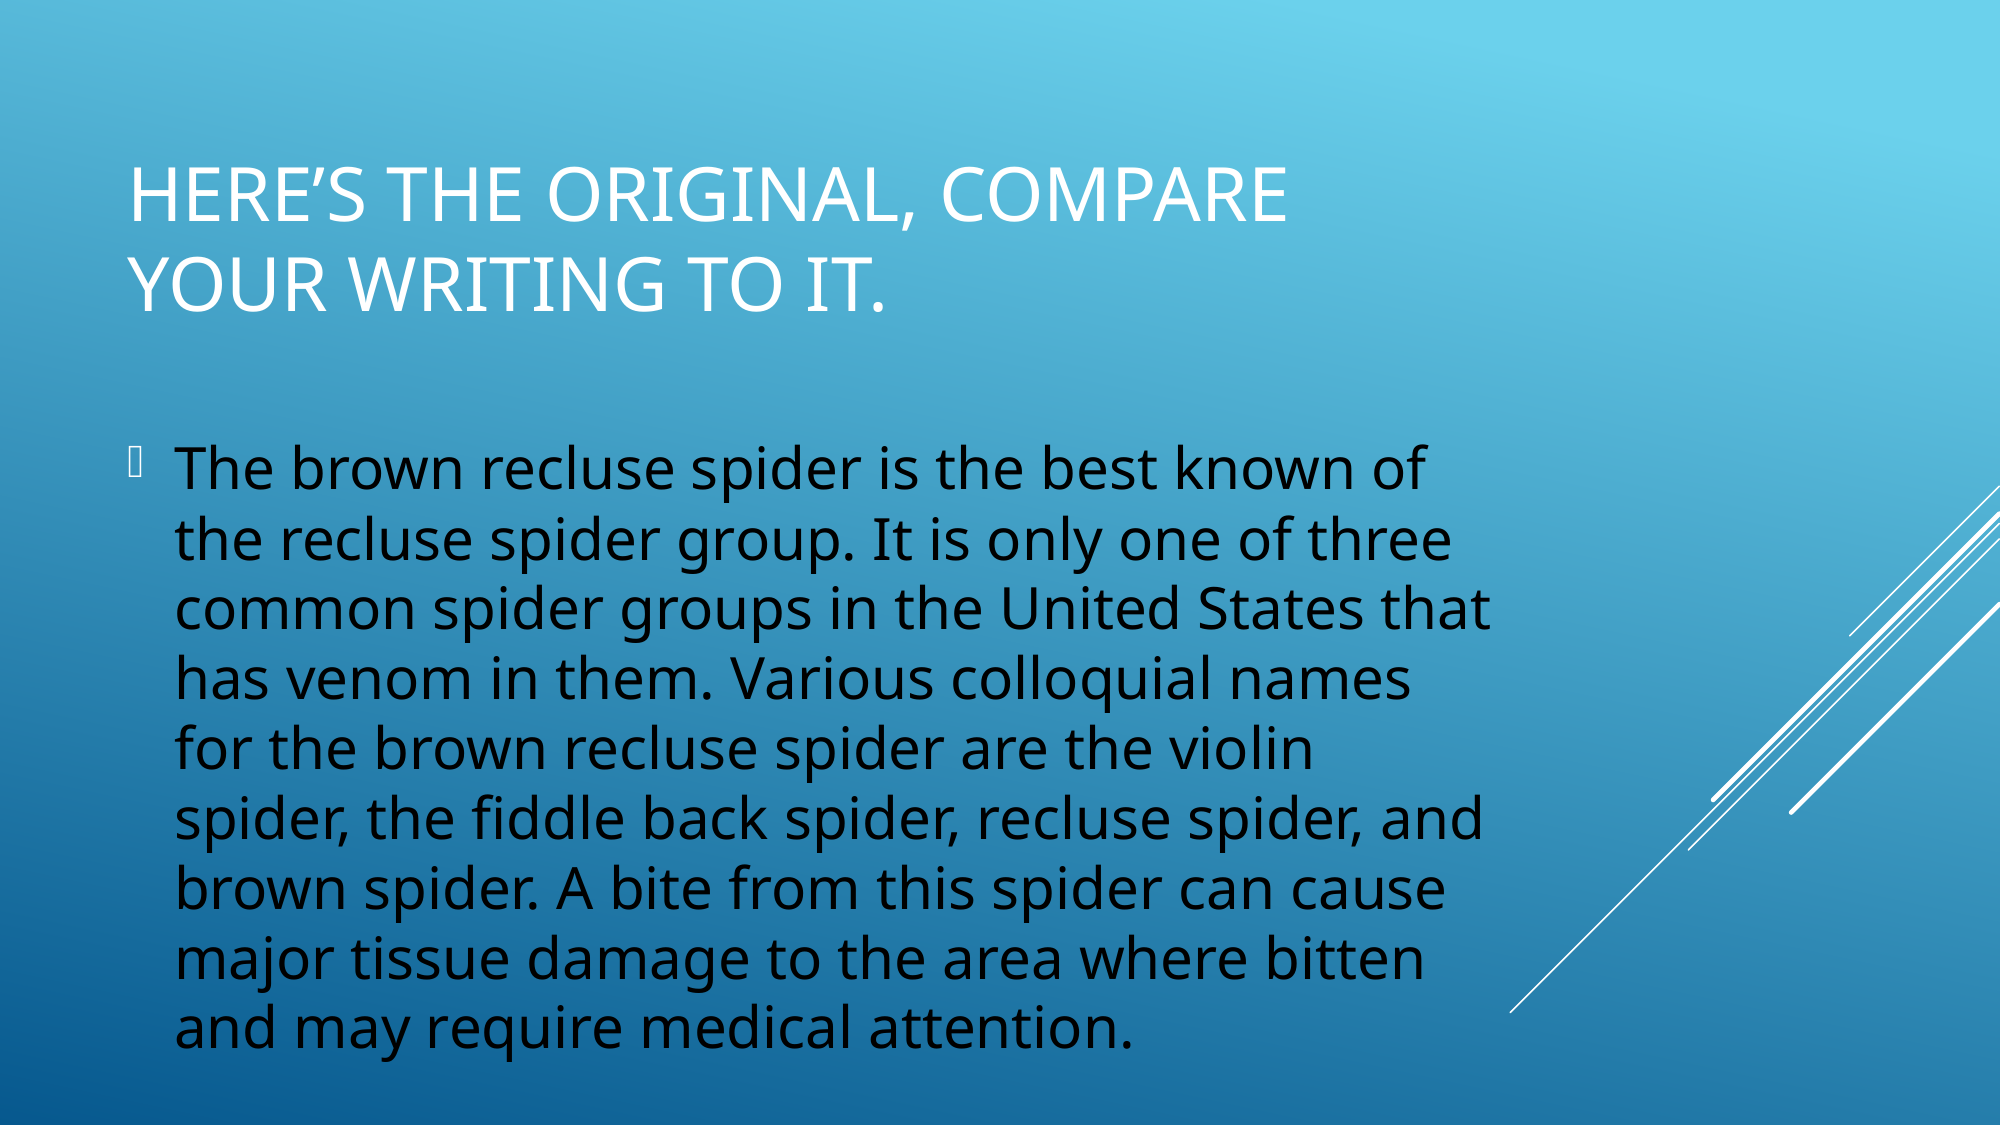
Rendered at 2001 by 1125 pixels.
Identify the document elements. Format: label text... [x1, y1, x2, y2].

title Here’s the original, Compare your writing to it. [112, 112, 1513, 360]
list The brown recluse spider is the best known of the recluse spider group. It is only one of three common spider groups in the United States that has venom in them. Various colloquial names for the brown recluse spider are the violin spider, the fiddle back spider, recluse spider, and brown spider. A bite from this spider can cause major tissue damage to the area where bitten and may require medical attention. [112, 403, 1513, 1125]
